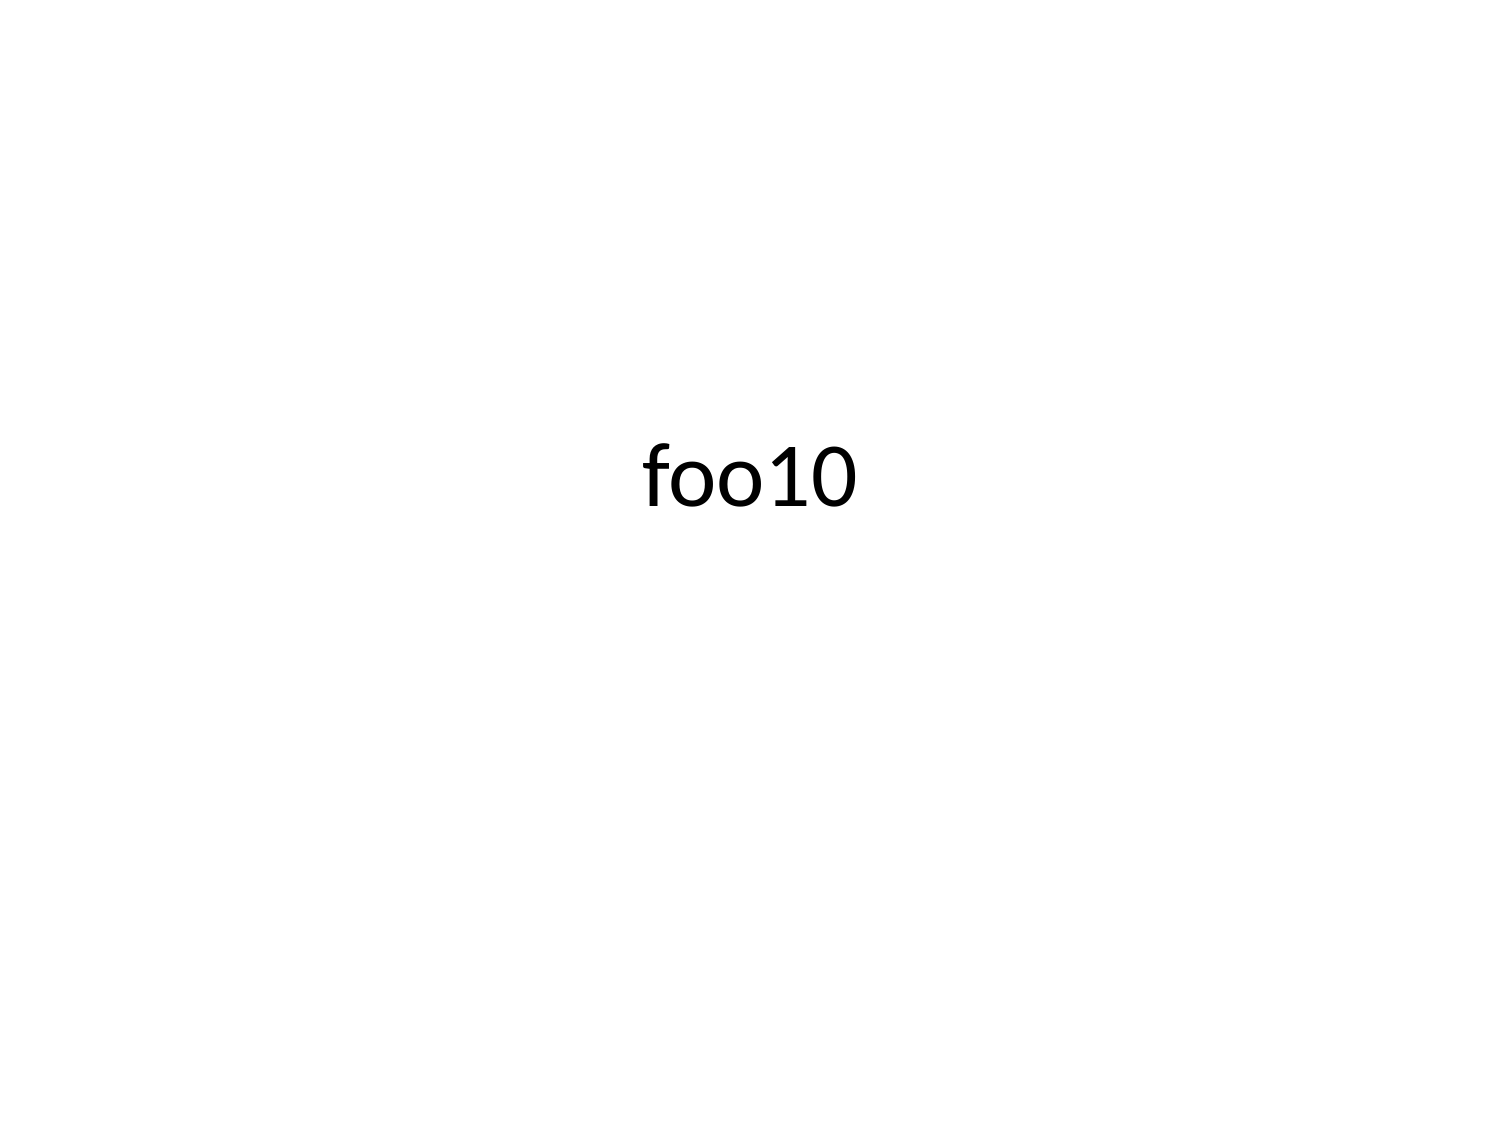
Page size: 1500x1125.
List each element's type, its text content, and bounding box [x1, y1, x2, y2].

title foo10 [112, 349, 1388, 591]
